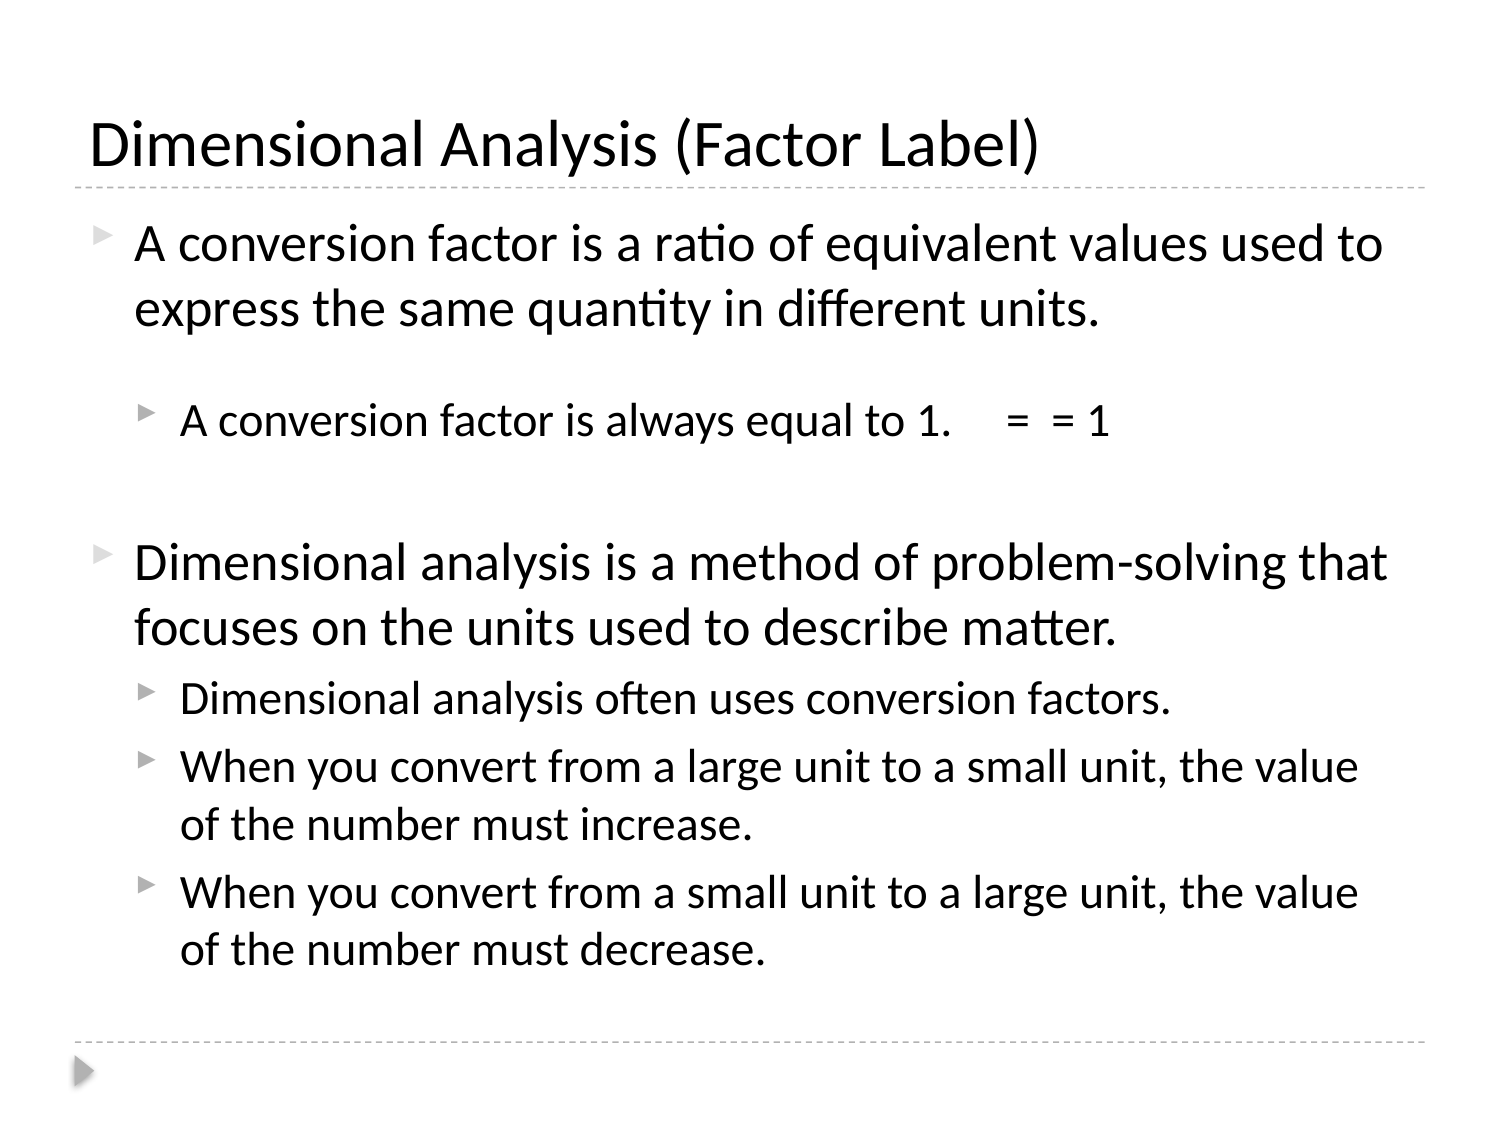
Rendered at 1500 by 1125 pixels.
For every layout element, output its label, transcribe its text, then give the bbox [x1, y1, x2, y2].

title Dimensional Analysis (Factor Label) [75, 24, 1425, 188]
